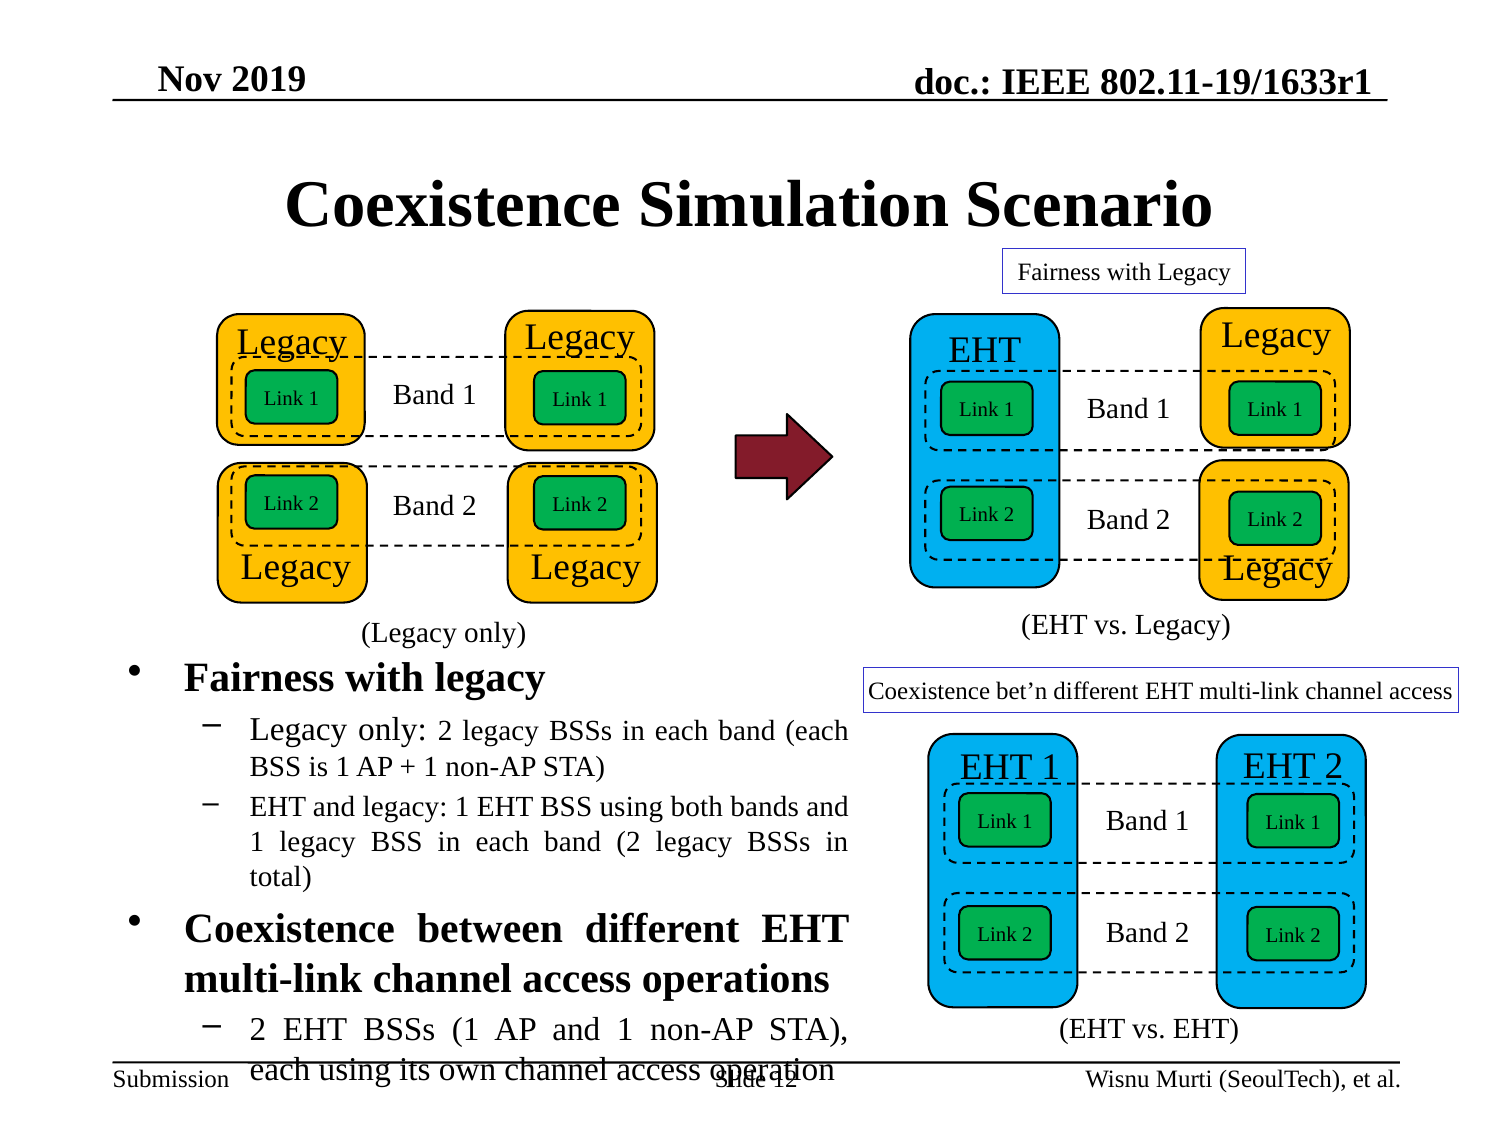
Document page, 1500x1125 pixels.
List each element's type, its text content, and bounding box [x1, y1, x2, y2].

text_box Band 1 [378, 367, 492, 418]
text_box [925, 370, 1336, 451]
text_box Legacy [1207, 536, 1349, 596]
text_box [231, 466, 642, 546]
text_box Legacy [225, 534, 367, 595]
text_box [519, 462, 657, 534]
text_box [217, 462, 361, 603]
text_box [1199, 560, 1207, 594]
text_box [944, 893, 1355, 973]
text_box [910, 314, 1060, 588]
text_box (EHT vs. Legacy) [1006, 597, 1246, 648]
text_box [231, 356, 642, 437]
text_box [735, 414, 833, 500]
text_box [505, 321, 509, 356]
text_box Legacy [1206, 302, 1347, 363]
title Coexistence Simulation Scenario [112, 112, 1388, 288]
text_box [216, 323, 360, 445]
text_box [1216, 738, 1228, 783]
text_box (Legacy only) [346, 605, 542, 656]
text_box [944, 783, 1355, 863]
text_box EHT 1 [945, 734, 1076, 790]
text_box Band 1 [1071, 381, 1186, 432]
text_box EHT 2 [1228, 733, 1359, 794]
text_box [1216, 742, 1366, 1009]
text_box [507, 546, 651, 603]
text_box Legacy [509, 304, 651, 365]
footer Wisnu Murti (SeoulTech), et al. [949, 1061, 1402, 1093]
text_box (EHT vs. EHT) [1044, 1002, 1255, 1052]
text_box Coexistence bet’n different EHT multi-link channel access [863, 667, 1459, 713]
text_box [1209, 596, 1338, 600]
text_box Band 1 [1090, 794, 1205, 844]
text_box [928, 735, 1078, 1008]
text_box Band 2 [1071, 493, 1186, 543]
text_box Band 2 [378, 479, 492, 529]
text_box [1199, 460, 1349, 536]
text_box Fairness with Legacy [1002, 248, 1246, 294]
text_box Legacy [221, 309, 363, 370]
text_box Legacy [515, 534, 657, 595]
text_box [925, 480, 1335, 560]
text_box [1200, 316, 1350, 448]
text_box Band 2 [1090, 905, 1205, 956]
list Fairness with legacy Legacy only: 2 legacy BSSs in each band (each BSS is 1 AP + 1 non-AP STA) EHT and legacy: 1 EHT BSS using both bands and 1 legacy BSS in each band (2 legacy BSSs in total) Coexistence between different EHT multi-link channel access operations 2 EHT BSSs (1 AP and 1 non-AP STA), each using its own channel access operation [112, 642, 865, 997]
text_box [507, 321, 655, 451]
text_box EHT [933, 317, 1037, 371]
slide_number Slide 12 [712, 1061, 801, 1093]
